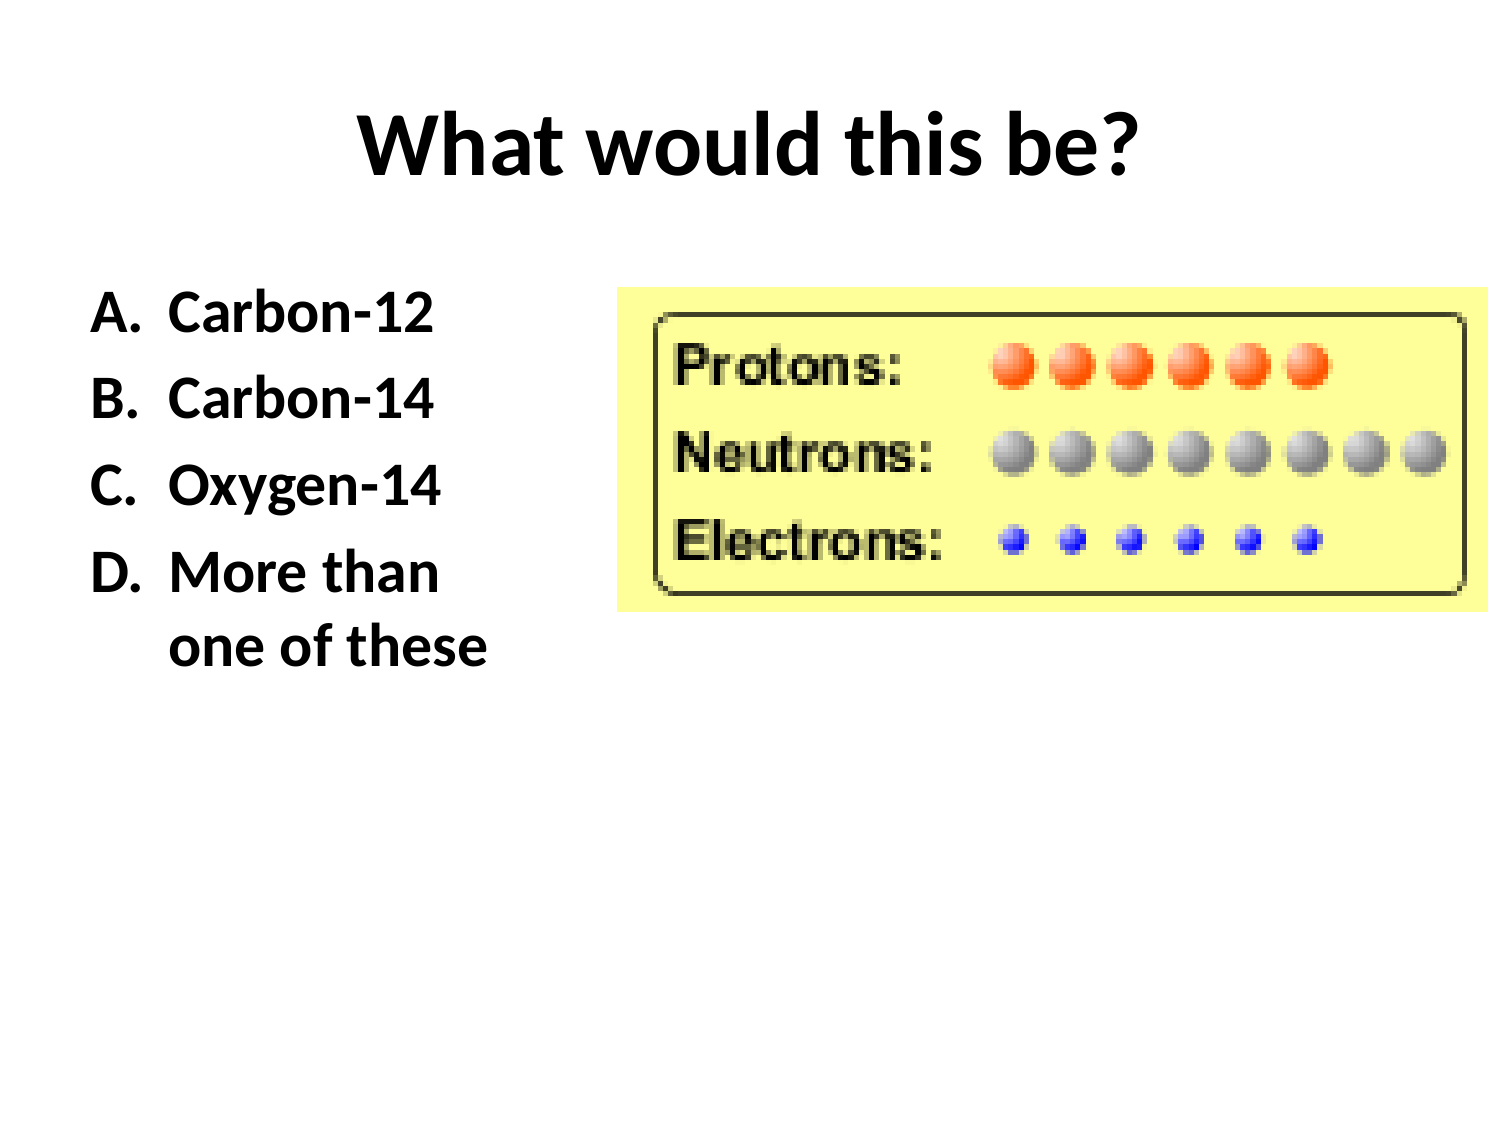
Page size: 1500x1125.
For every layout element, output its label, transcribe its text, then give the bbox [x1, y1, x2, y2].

title What would this be? [75, 45, 1425, 233]
list Carbon-12 Carbon-14 Oxygen-14 More than one of these [75, 262, 550, 688]
picture [617, 287, 1488, 612]
